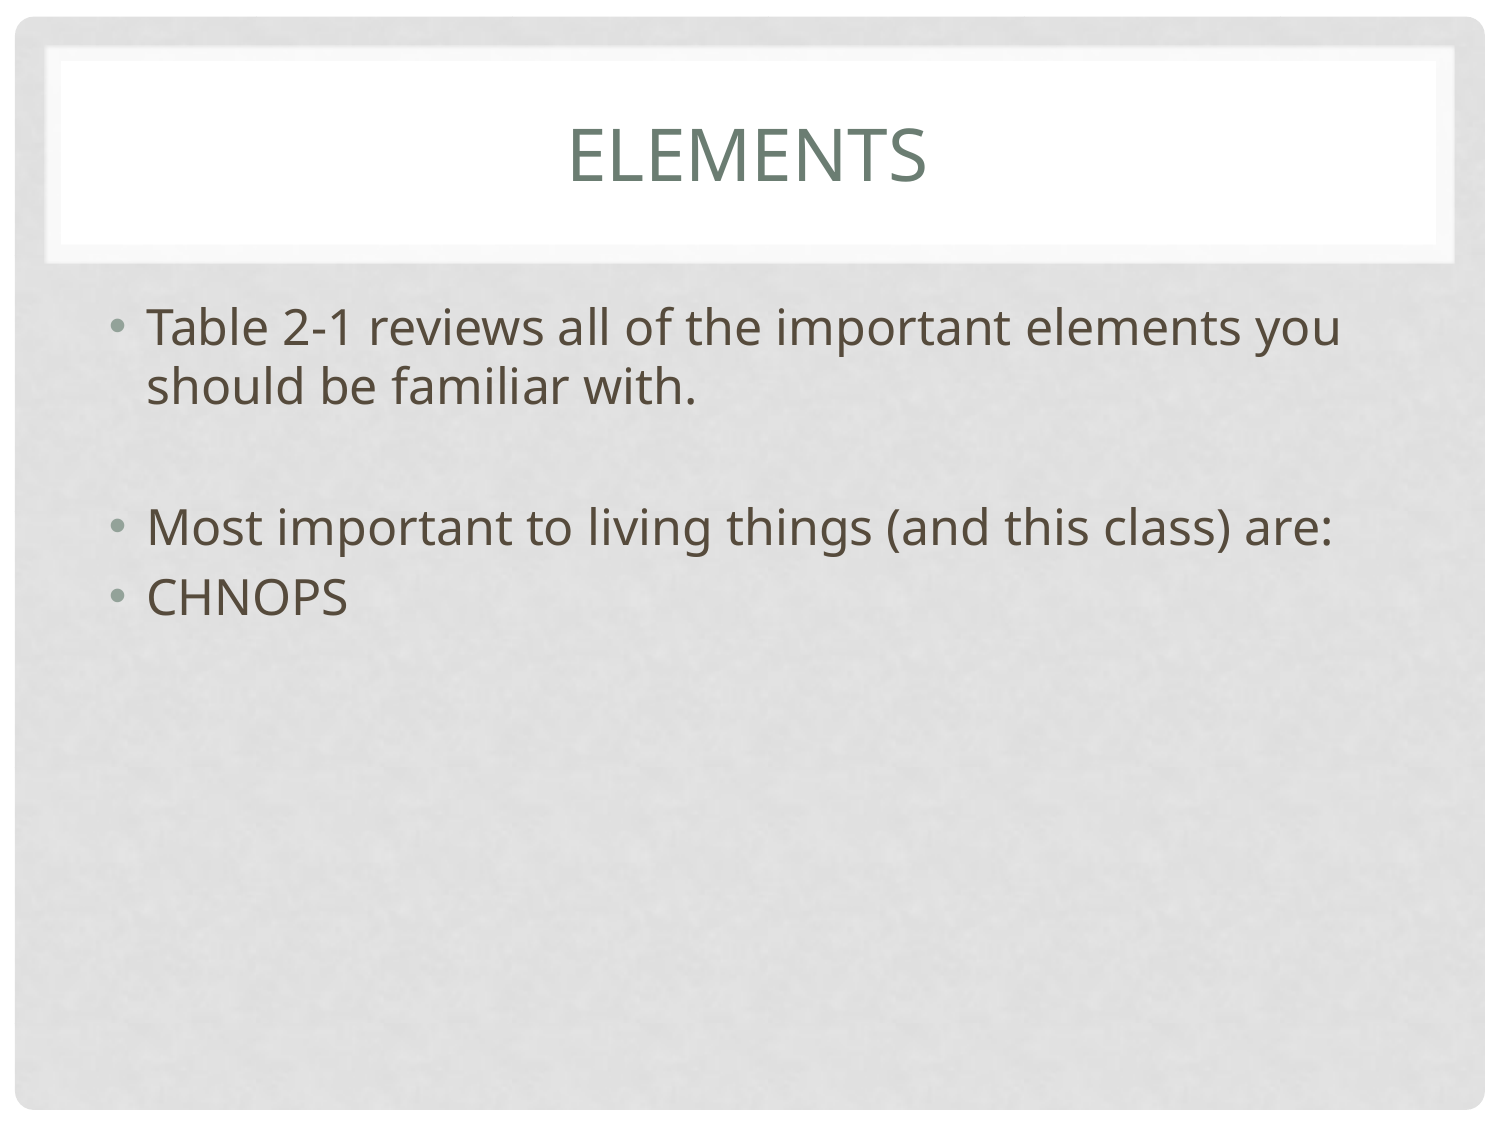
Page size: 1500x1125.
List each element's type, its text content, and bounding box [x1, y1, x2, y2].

list Table 2-1 reviews all of the important elements you should be familiar with. Most important to living things (and this class) are: CHNOPS [75, 287, 1425, 1005]
title Elements [69, 66, 1425, 238]
